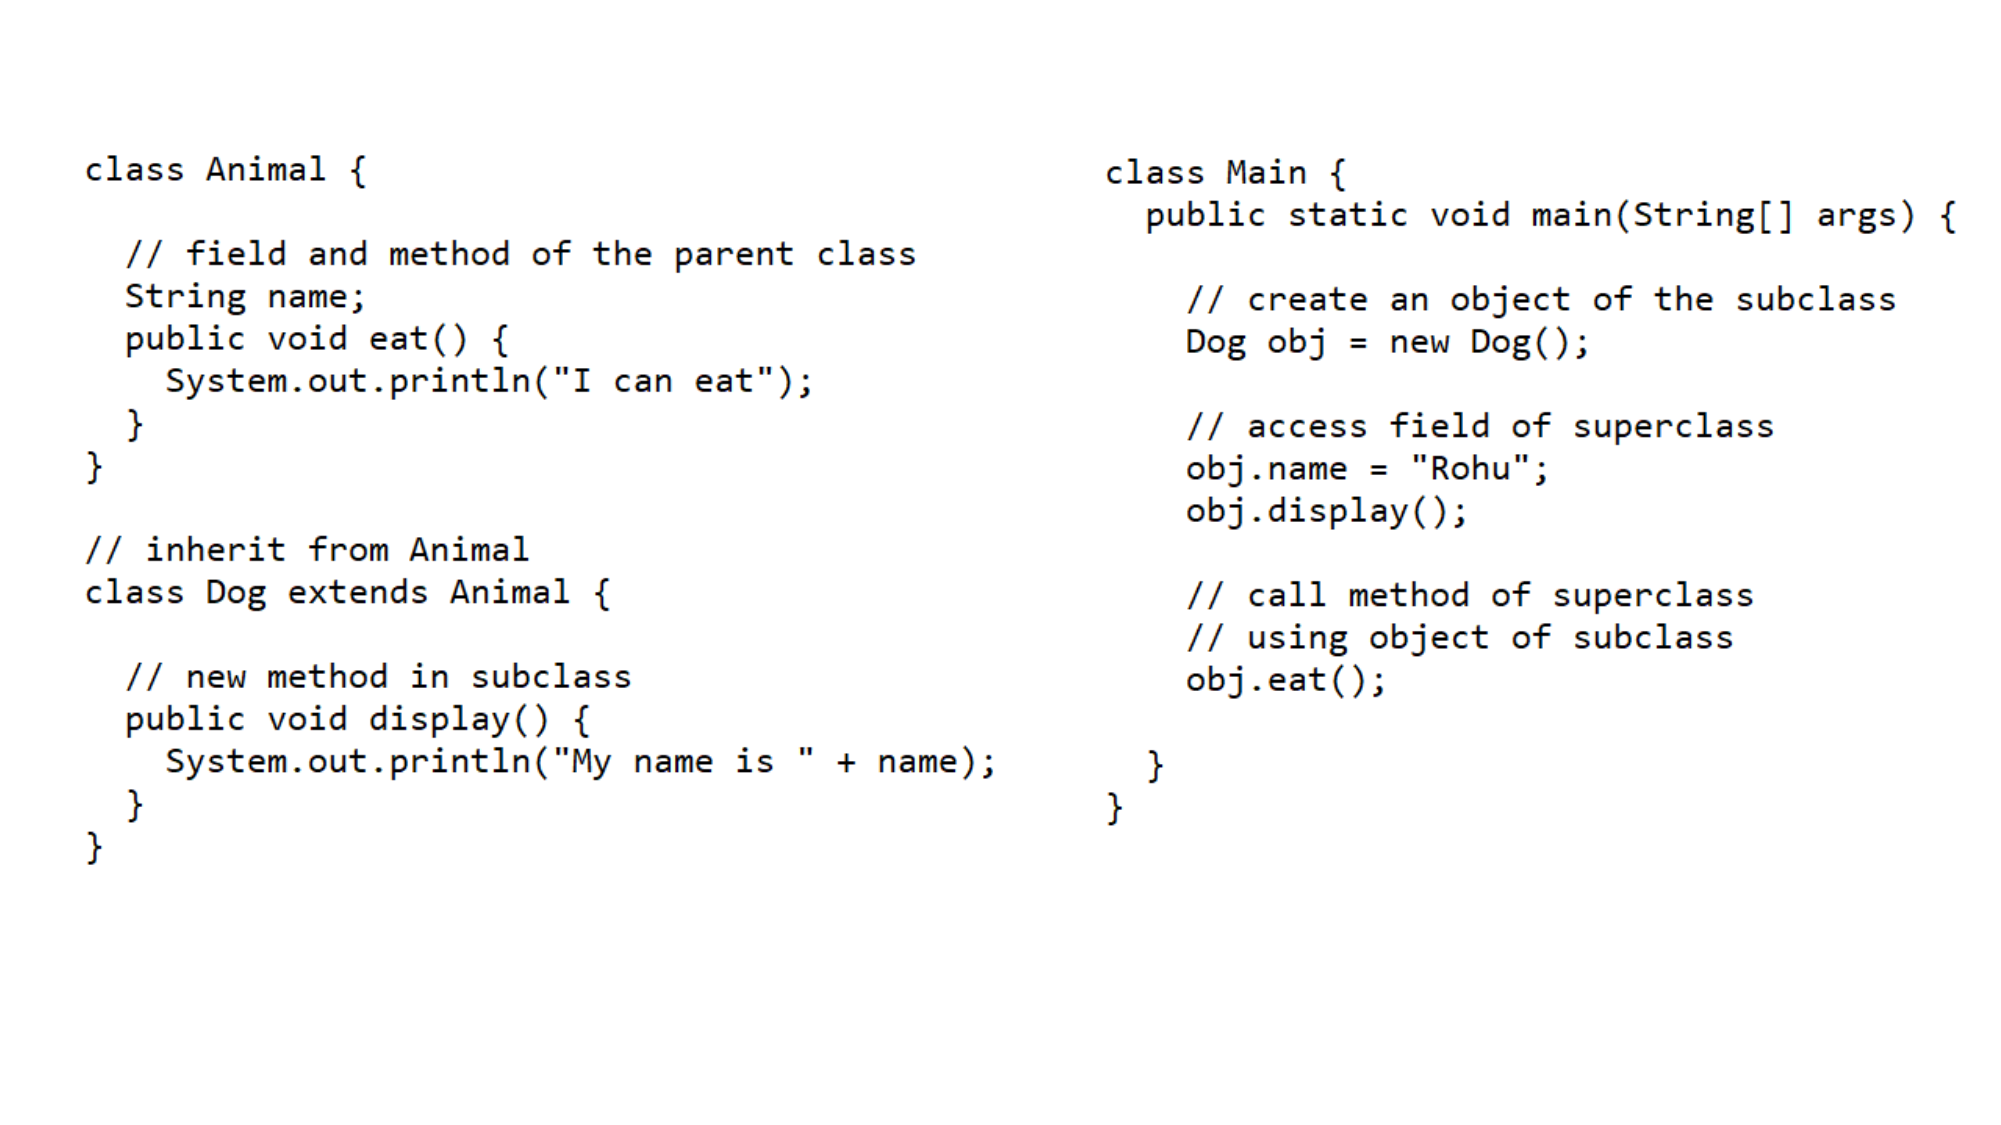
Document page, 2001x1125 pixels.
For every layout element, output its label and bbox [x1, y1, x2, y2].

picture [1100, 151, 1959, 835]
picture [78, 151, 1004, 879]
